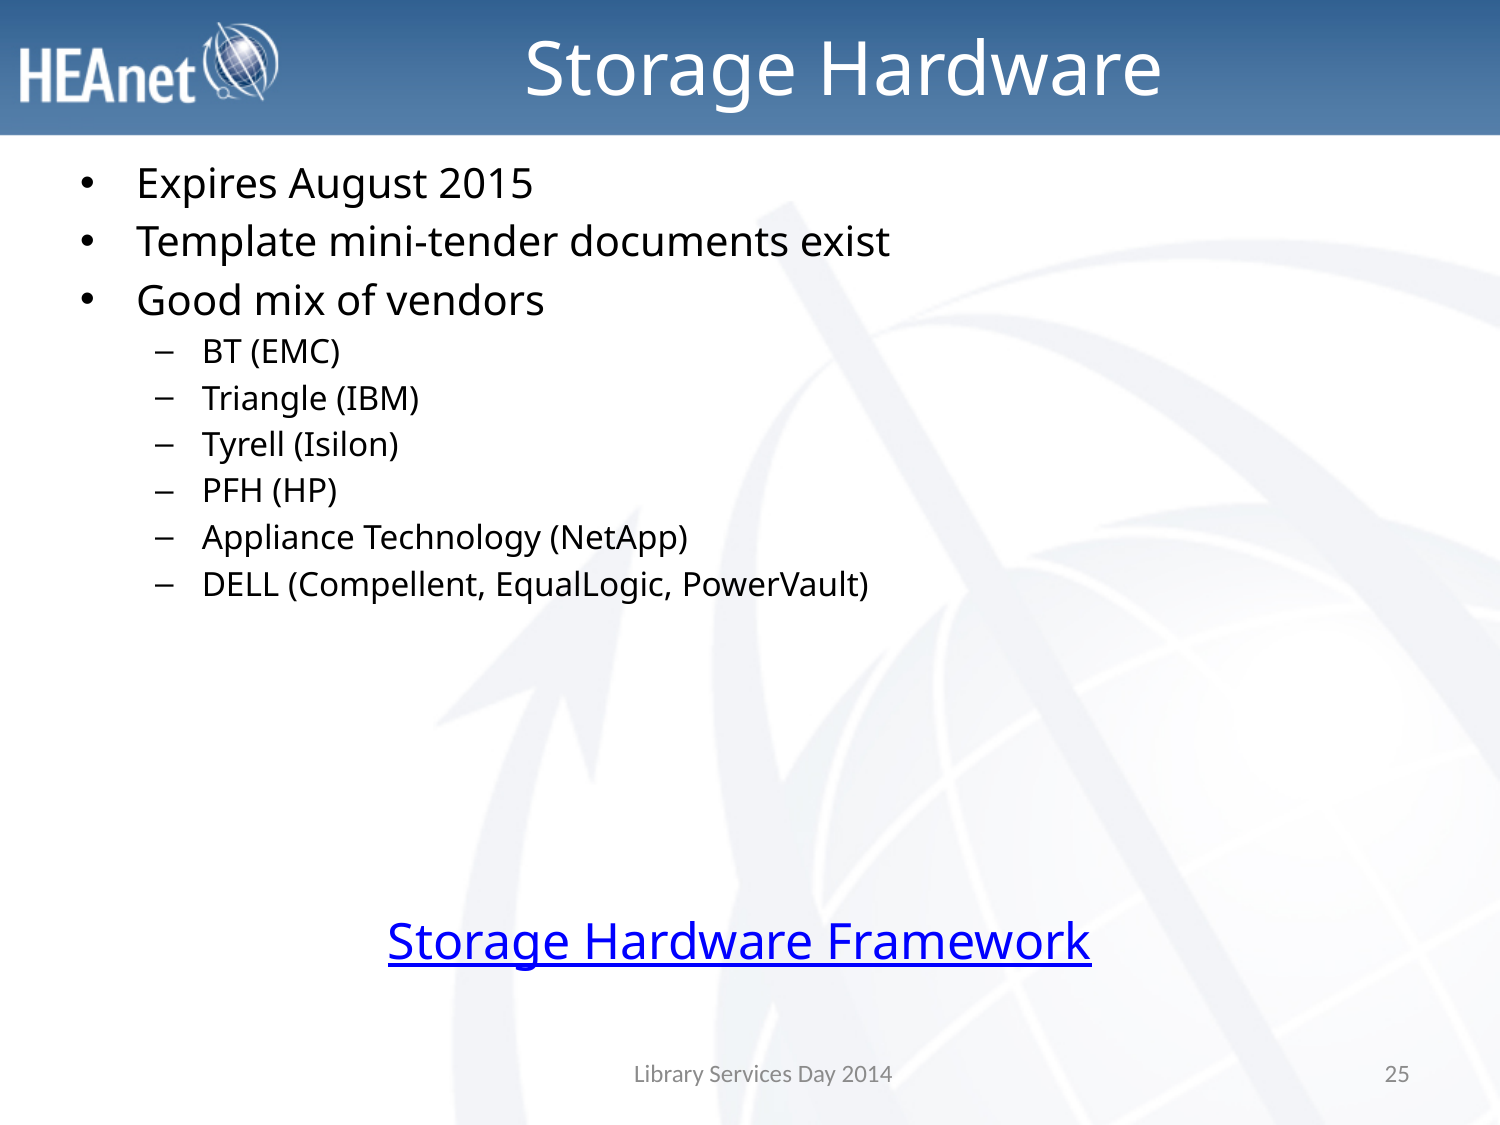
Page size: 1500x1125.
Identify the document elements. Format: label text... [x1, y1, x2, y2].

picture [0, 0, 1500, 1125]
list Expires August 2015 Template mini-tender documents exist Good mix of vendors BT (EMC) Triangle (IBM) Tyrell (Isilon) PFH (HP) Appliance Technology (NetApp) DELL (Compellent, EqualLogic, PowerVault) Storage Hardware Framework [64, 149, 1415, 1047]
title Storage Hardware [312, 0, 1376, 149]
slide_number 25 [1074, 1042, 1425, 1103]
footer Library Services Day 2014 [454, 1042, 1073, 1103]
